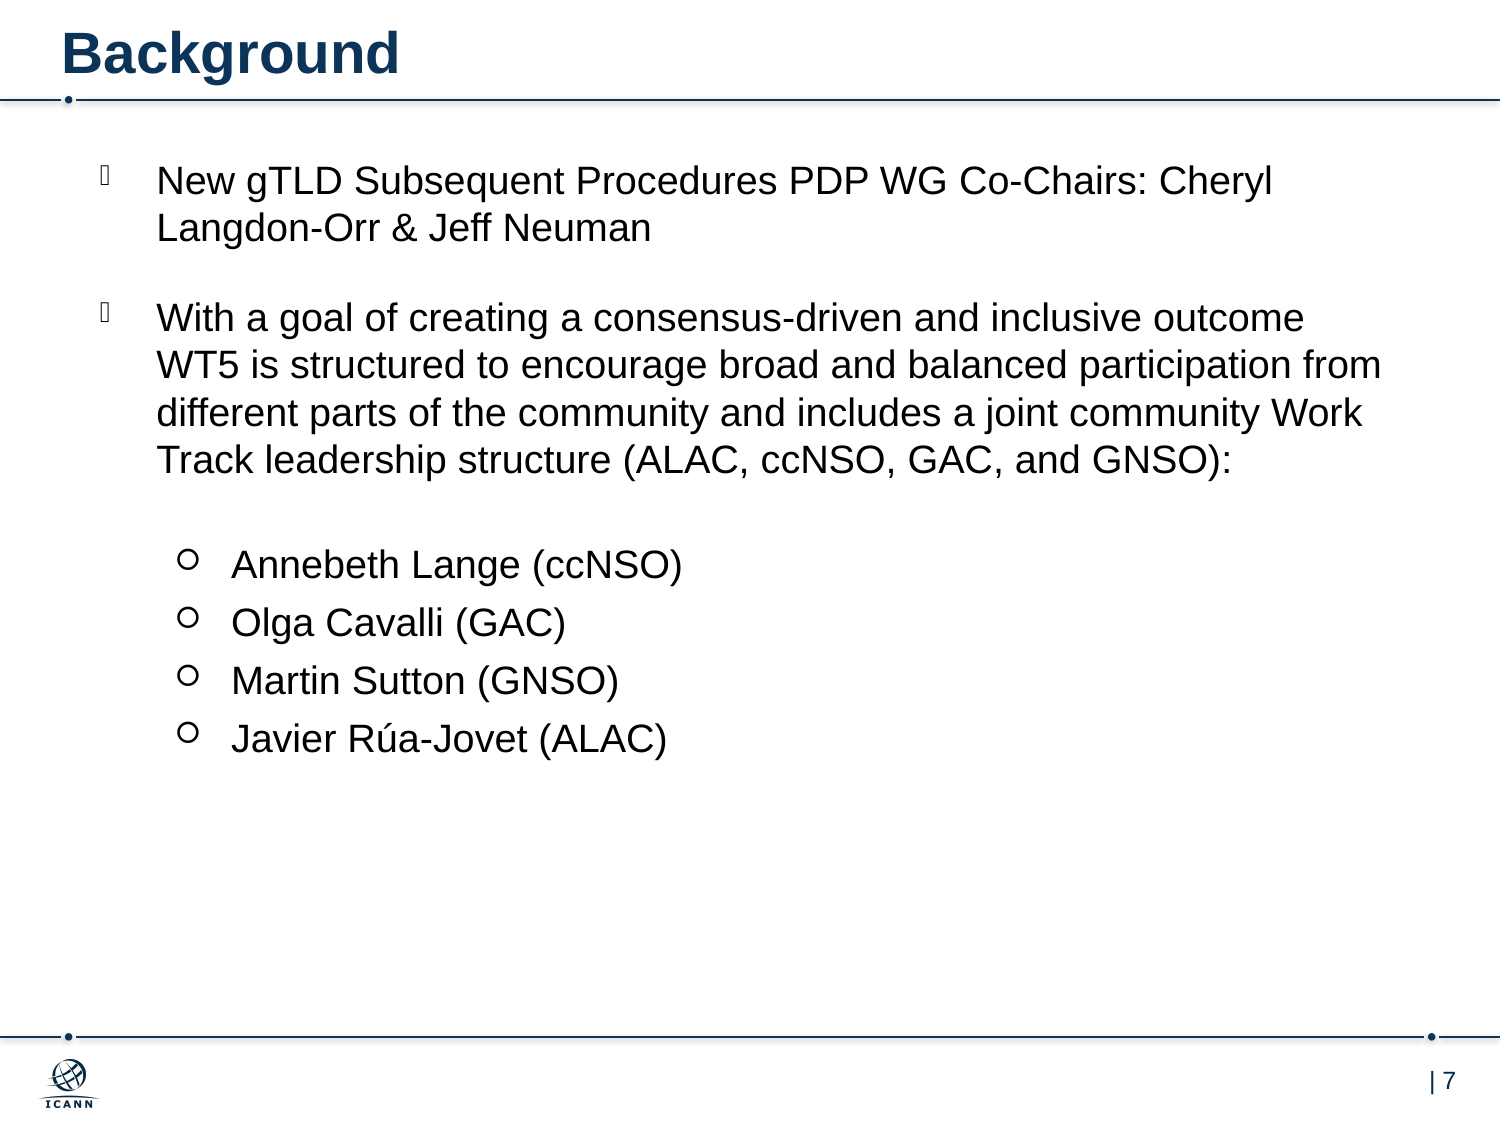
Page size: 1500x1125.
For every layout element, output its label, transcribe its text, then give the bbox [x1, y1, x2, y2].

list New gTLD Subsequent Procedures PDP WG Co-Chairs: Cheryl Langdon-Orr & Jeff Neuman With a goal of creating a consensus-driven and inclusive outcome WT5 is structured to encourage broad and balanced participation from different parts of the community and includes a joint community Work Track leadership structure (ALAC, ccNSO, GAC, and GNSO): Annebeth Lange (ccNSO) Olga Cavalli (GAC) Martin Sutton (GNSO) Javier Rúa-Jovet (ALAC) [99, 154, 1398, 992]
picture [38, 1059, 100, 1108]
title Background [61, 7, 1376, 82]
